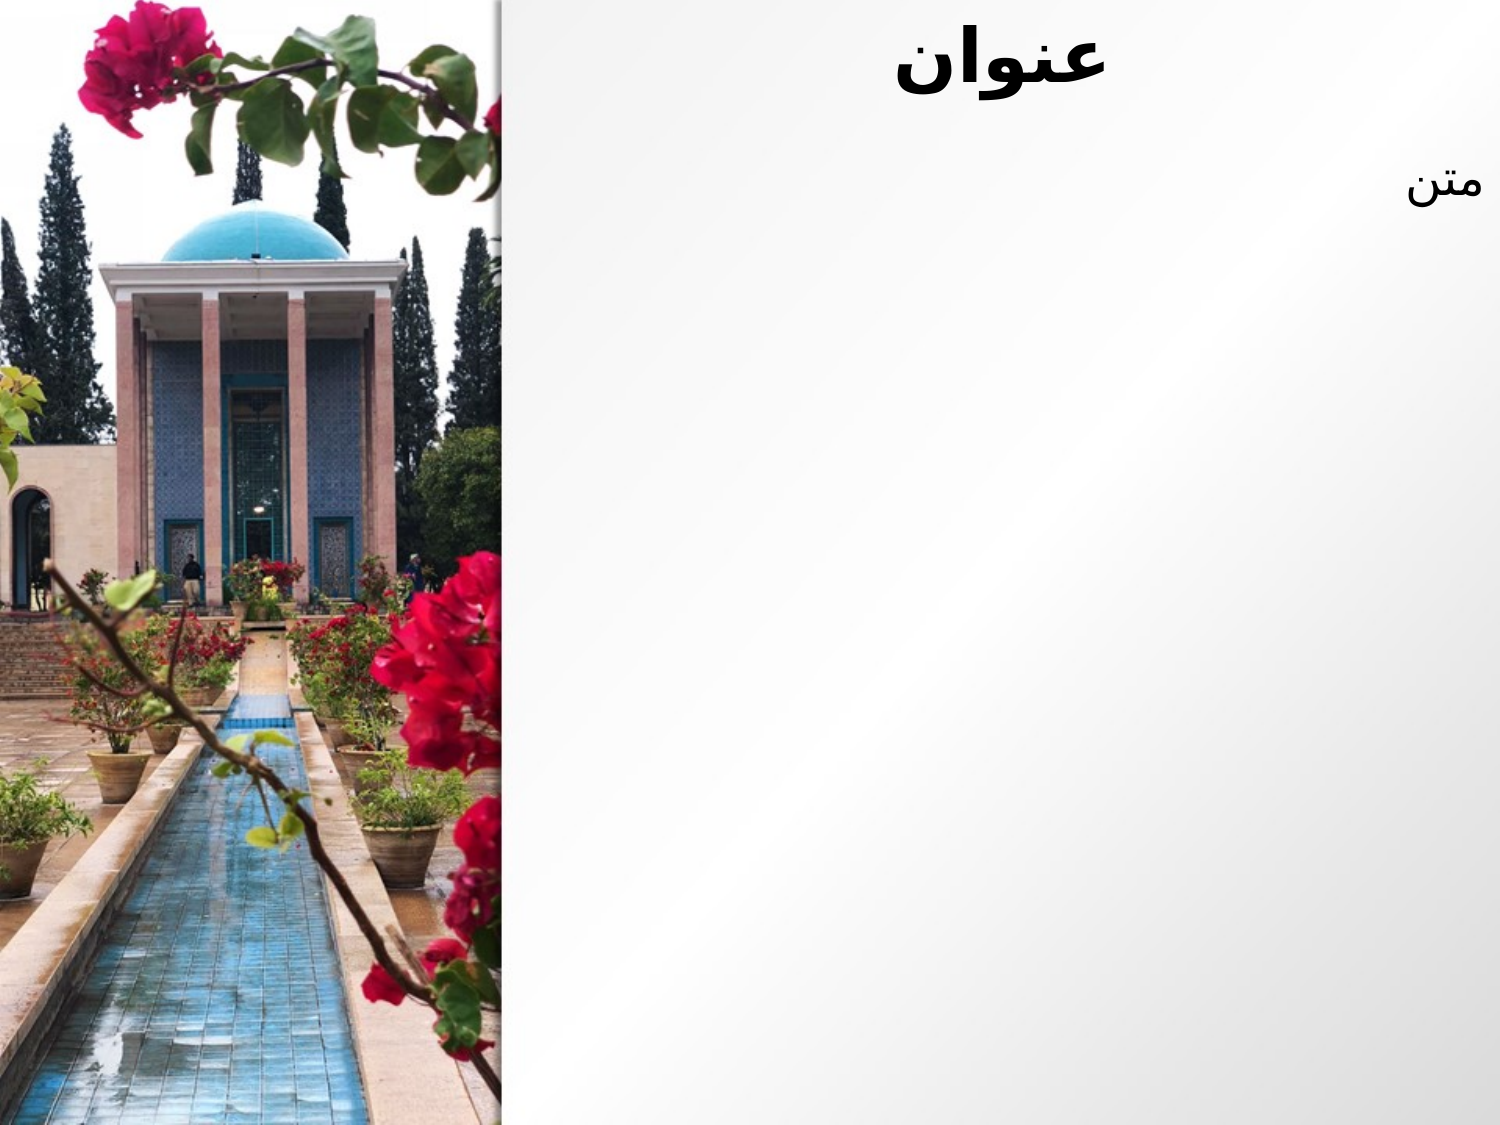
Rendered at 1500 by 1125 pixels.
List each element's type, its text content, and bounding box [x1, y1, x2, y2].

picture [0, 0, 1500, 1125]
text_box متن [505, 138, 1500, 213]
text_box عنوان [505, 0, 1500, 105]
